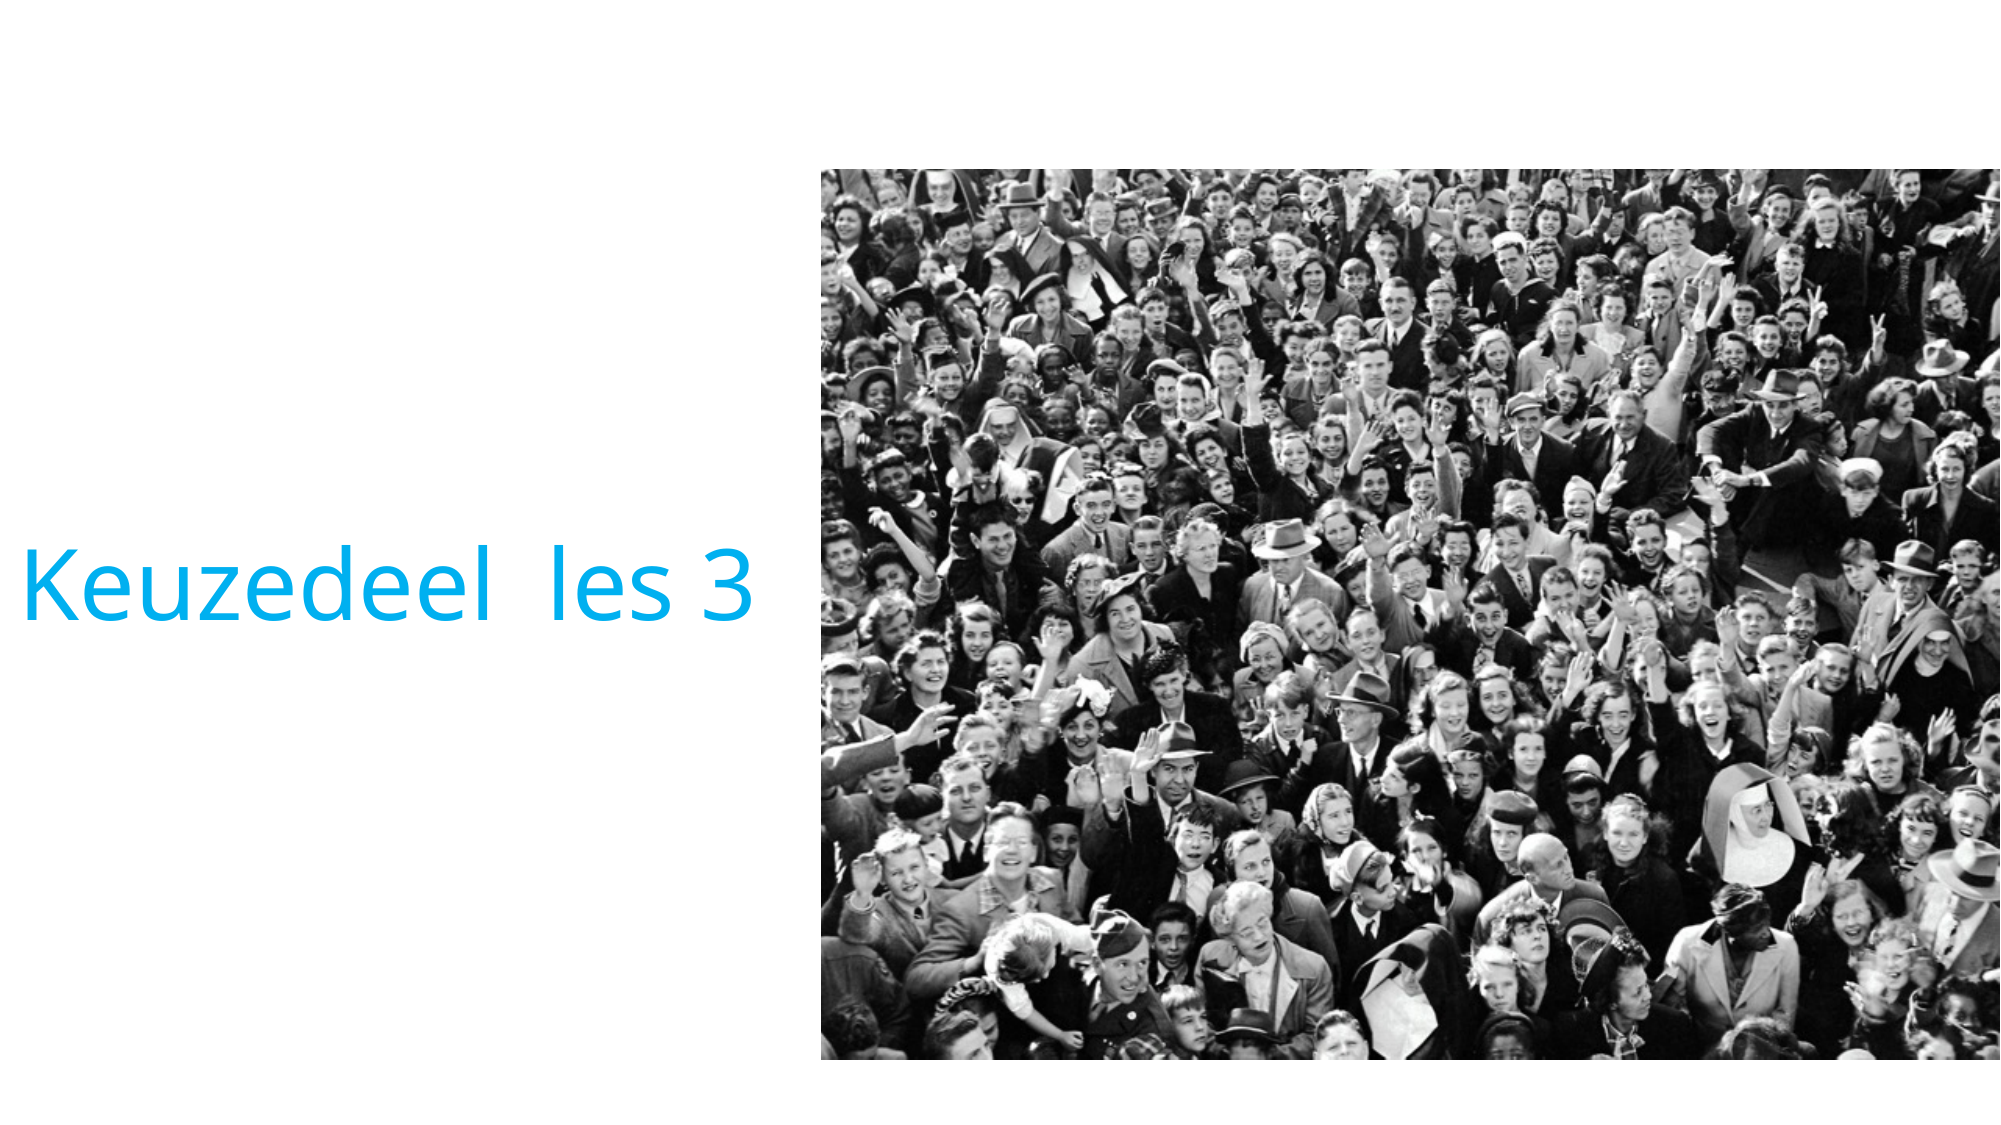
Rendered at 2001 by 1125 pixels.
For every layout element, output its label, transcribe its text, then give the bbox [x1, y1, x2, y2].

picture [821, 169, 2000, 1060]
title Keuzedeel les 3 [0, 465, 777, 650]
